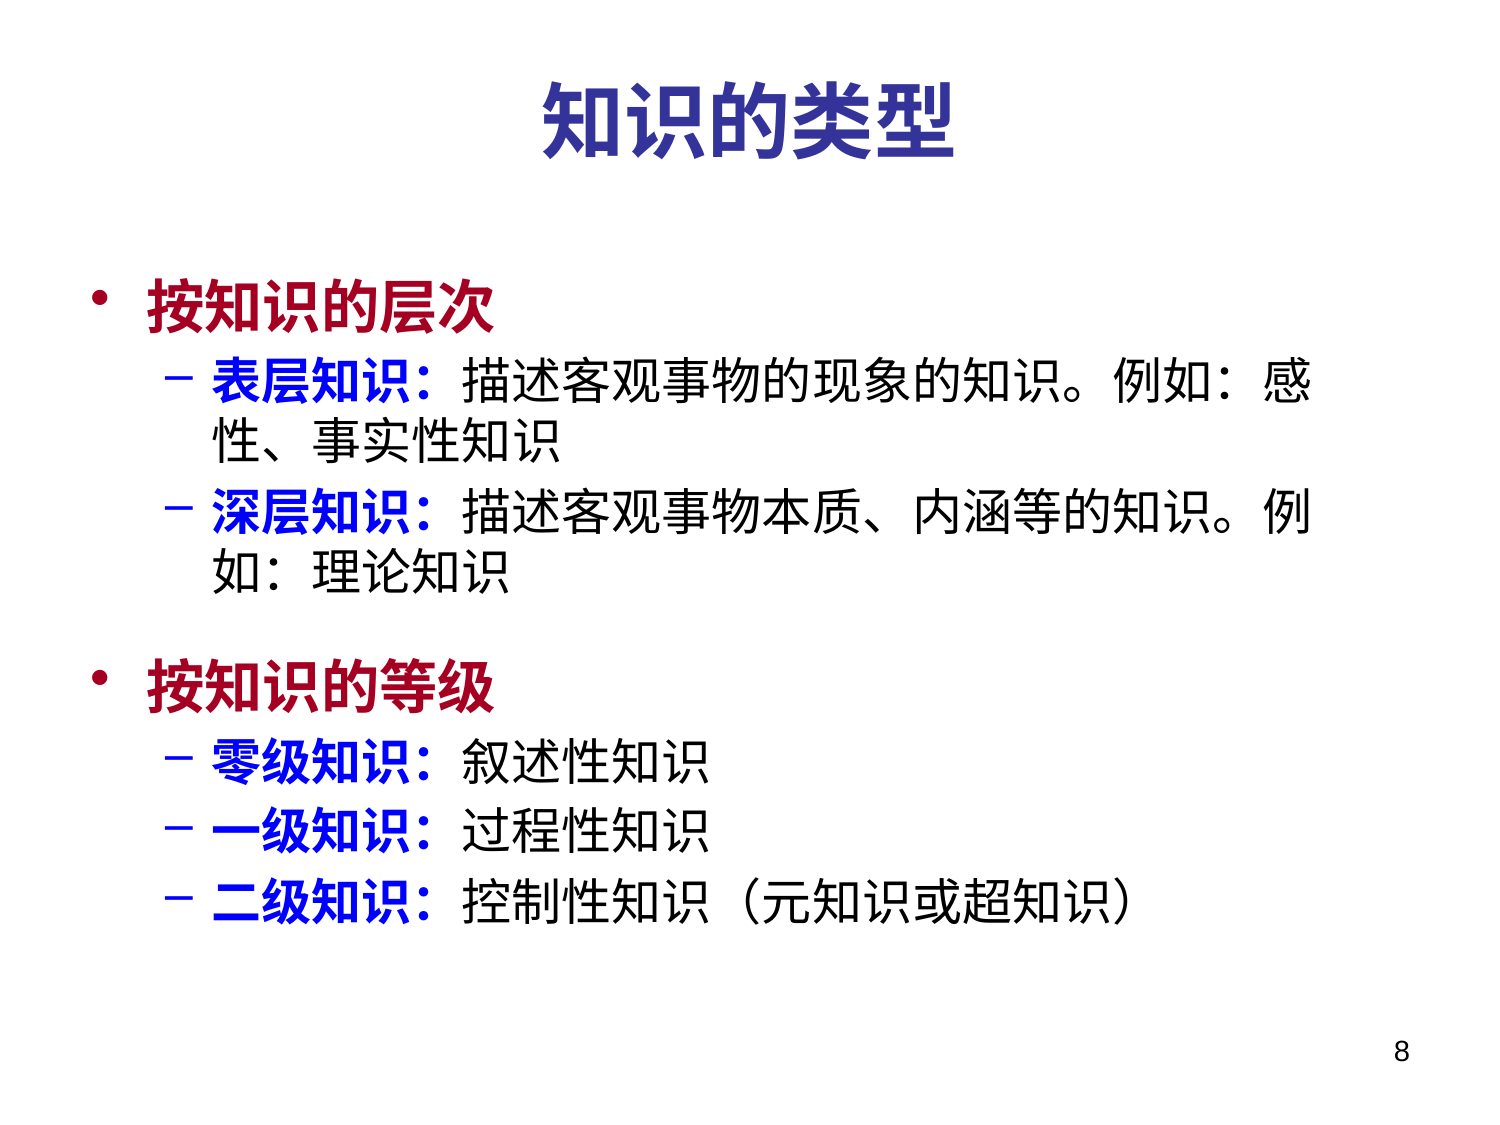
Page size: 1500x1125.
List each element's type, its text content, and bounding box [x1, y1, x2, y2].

slide_number 8 [1074, 1024, 1425, 1103]
title 知识的类型 [48, 24, 1450, 213]
list 按知识的层次 表层知识：描述客观事物的现象的知识。例如：感性、事实性知识 深层知识：描述客观事物本质、内涵等的知识。例如：理论知识 按知识的等级 零级知识：叙述性知识 一级知识：过程性知识 二级知识：控制性知识（元知识或超知识） [75, 262, 1425, 1005]
